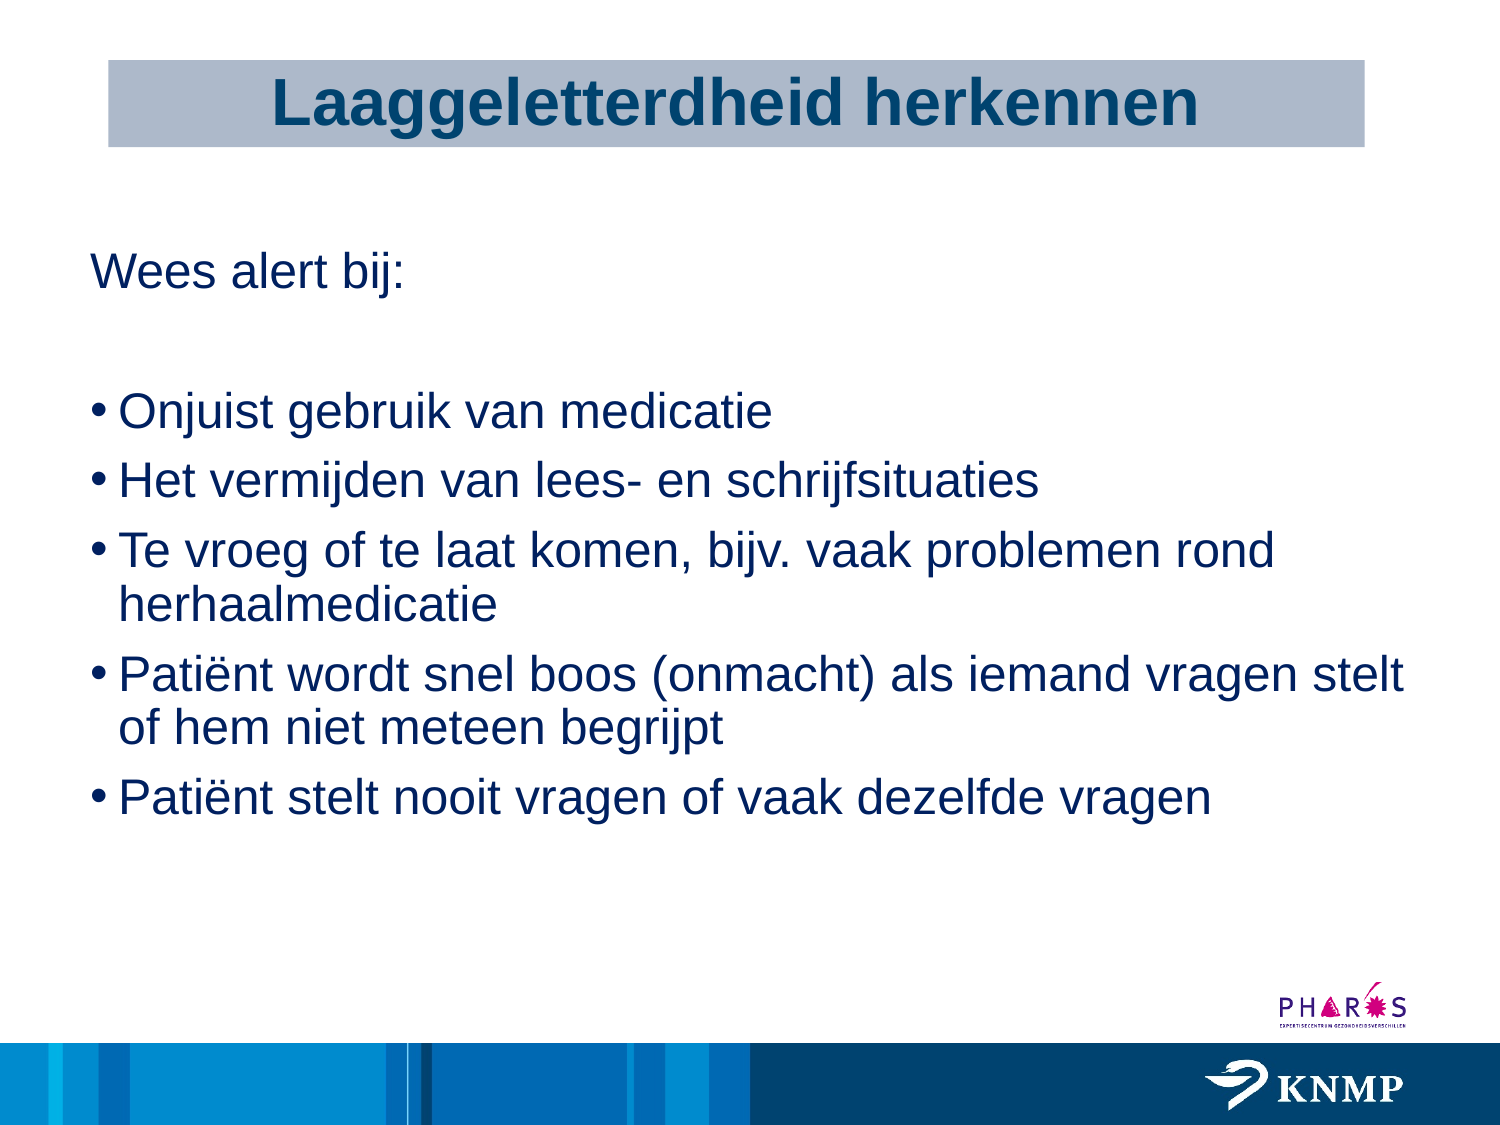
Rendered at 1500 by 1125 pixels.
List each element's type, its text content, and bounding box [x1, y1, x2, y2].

picture [710, 1043, 1500, 1125]
picture [99, 1043, 129, 1125]
text_box Laaggeletterdheid herkennen [108, 60, 1365, 148]
picture [1279, 982, 1435, 1033]
picture [635, 1043, 665, 1125]
picture [386, 1043, 626, 1125]
list Wees alert bij: Onjuist gebruik van medicatie Het vermijden van lees- en schrijfsituaties Te vroeg of te laat komen, bijv. vaak problemen rond herhaalmedicatie Patiënt wordt snel boos (onmacht) als iemand vragen stelt of hem niet meteen begrijpt Patiënt stelt nooit vragen of vaak dezelfde vragen [75, 238, 1425, 888]
